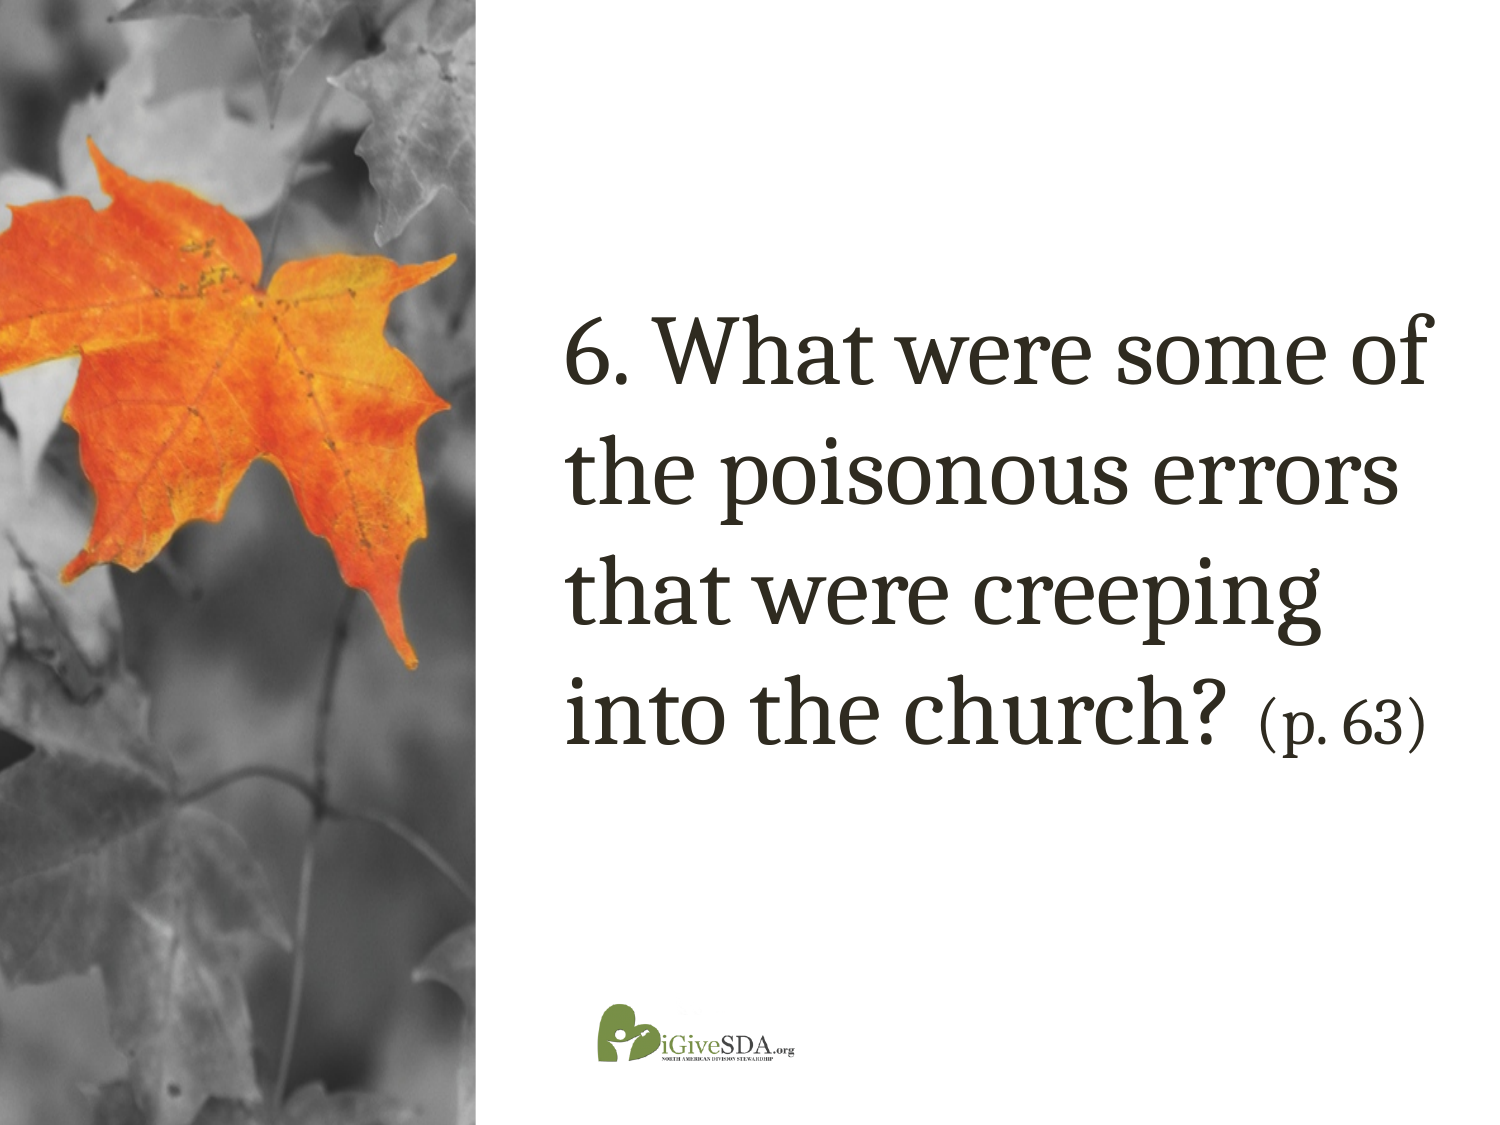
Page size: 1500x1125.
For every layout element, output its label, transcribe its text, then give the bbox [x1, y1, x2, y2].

title 6. What were some of the poisonous errors that were creeping into the church? (p. 63) [549, 187, 1450, 863]
picture [580, 989, 804, 1077]
picture [0, 0, 476, 1125]
